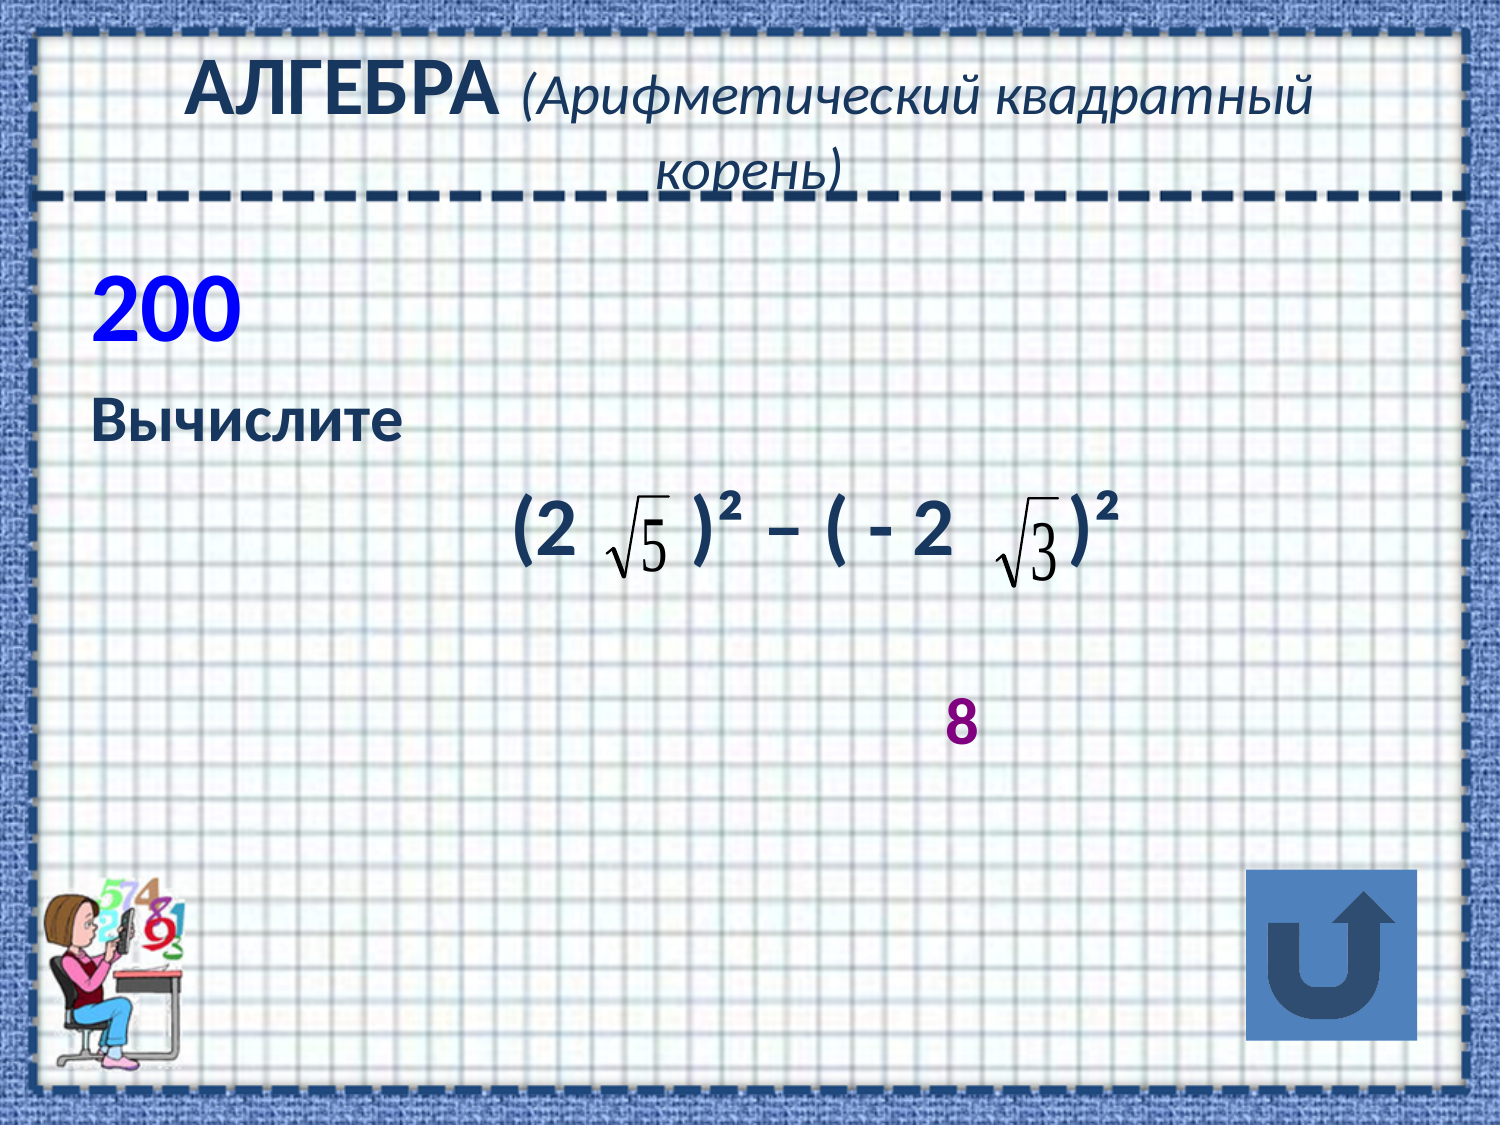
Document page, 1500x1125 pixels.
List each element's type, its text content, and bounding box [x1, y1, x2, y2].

picture [0, 0, 1500, 1125]
list 200 Вычислите (2 )² – ( - 2 )² 8 [75, 234, 1425, 1005]
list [985, 479, 1070, 610]
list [596, 479, 680, 599]
title АЛГЕБРА (Арифметический квадратный корень) [75, 45, 1425, 188]
text_box [1246, 869, 1418, 1041]
